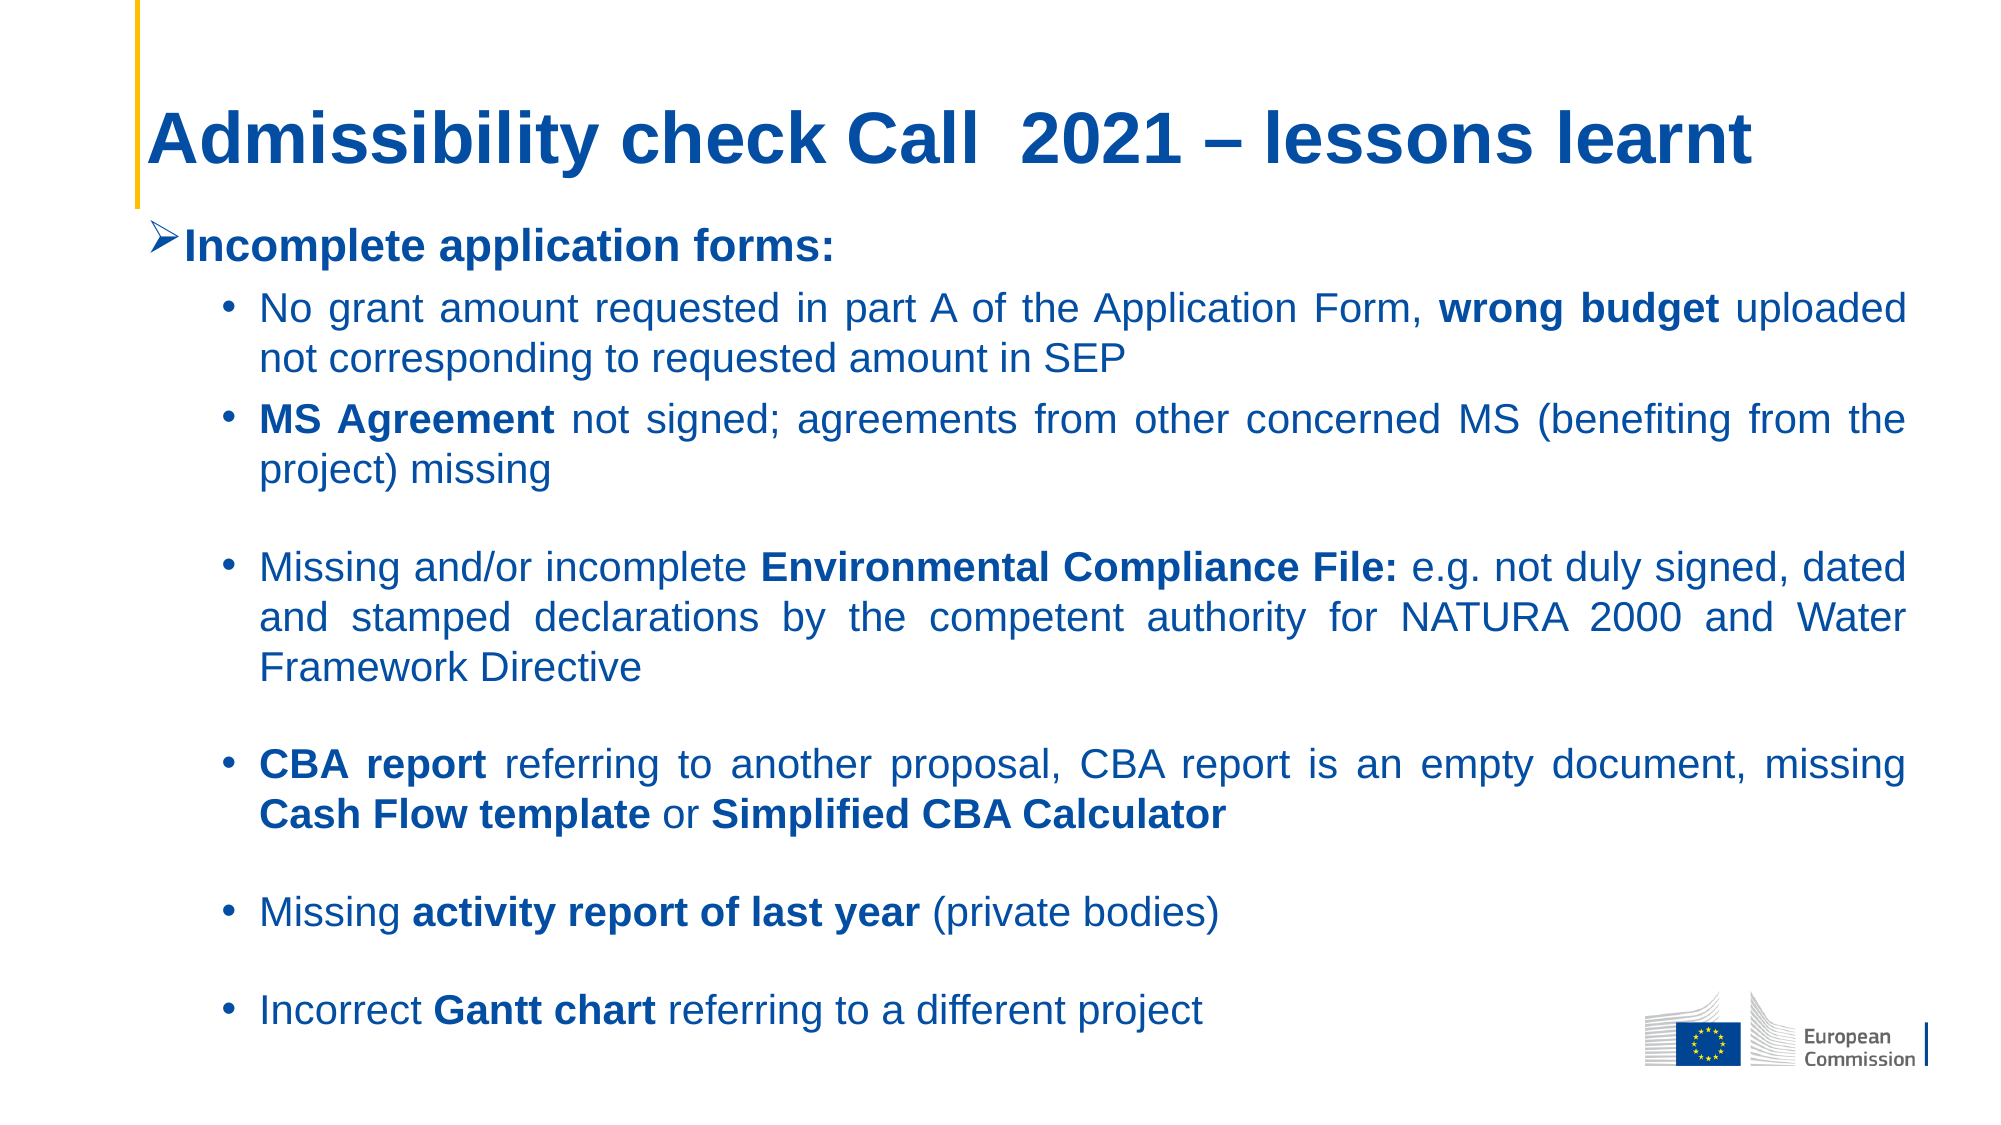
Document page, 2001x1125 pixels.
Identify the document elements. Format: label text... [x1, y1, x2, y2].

picture [1923, 991, 1928, 1066]
list Incomplete application forms: No grant amount requested in part A of the Application Form, wrong budget uploaded not corresponding to requested amount in SEP MS Agreement not signed; agreements from other concerned MS (benefiting from the project) missing Missing and/or incomplete Environmental Compliance File: e.g. not duly signed, dated and stamped declarations by the competent authority for NATURA 2000 and Water Framework Directive CBA report referring to another proposal, CBA report is an empty document, missing Cash Flow template or Simplified CBA Calculator Missing activity report of last year (private bodies) Incorrect Gantt chart referring to a different project [131, 208, 1923, 1070]
title Admissibility check Call 2021 – lessons learnt [131, 51, 1973, 180]
